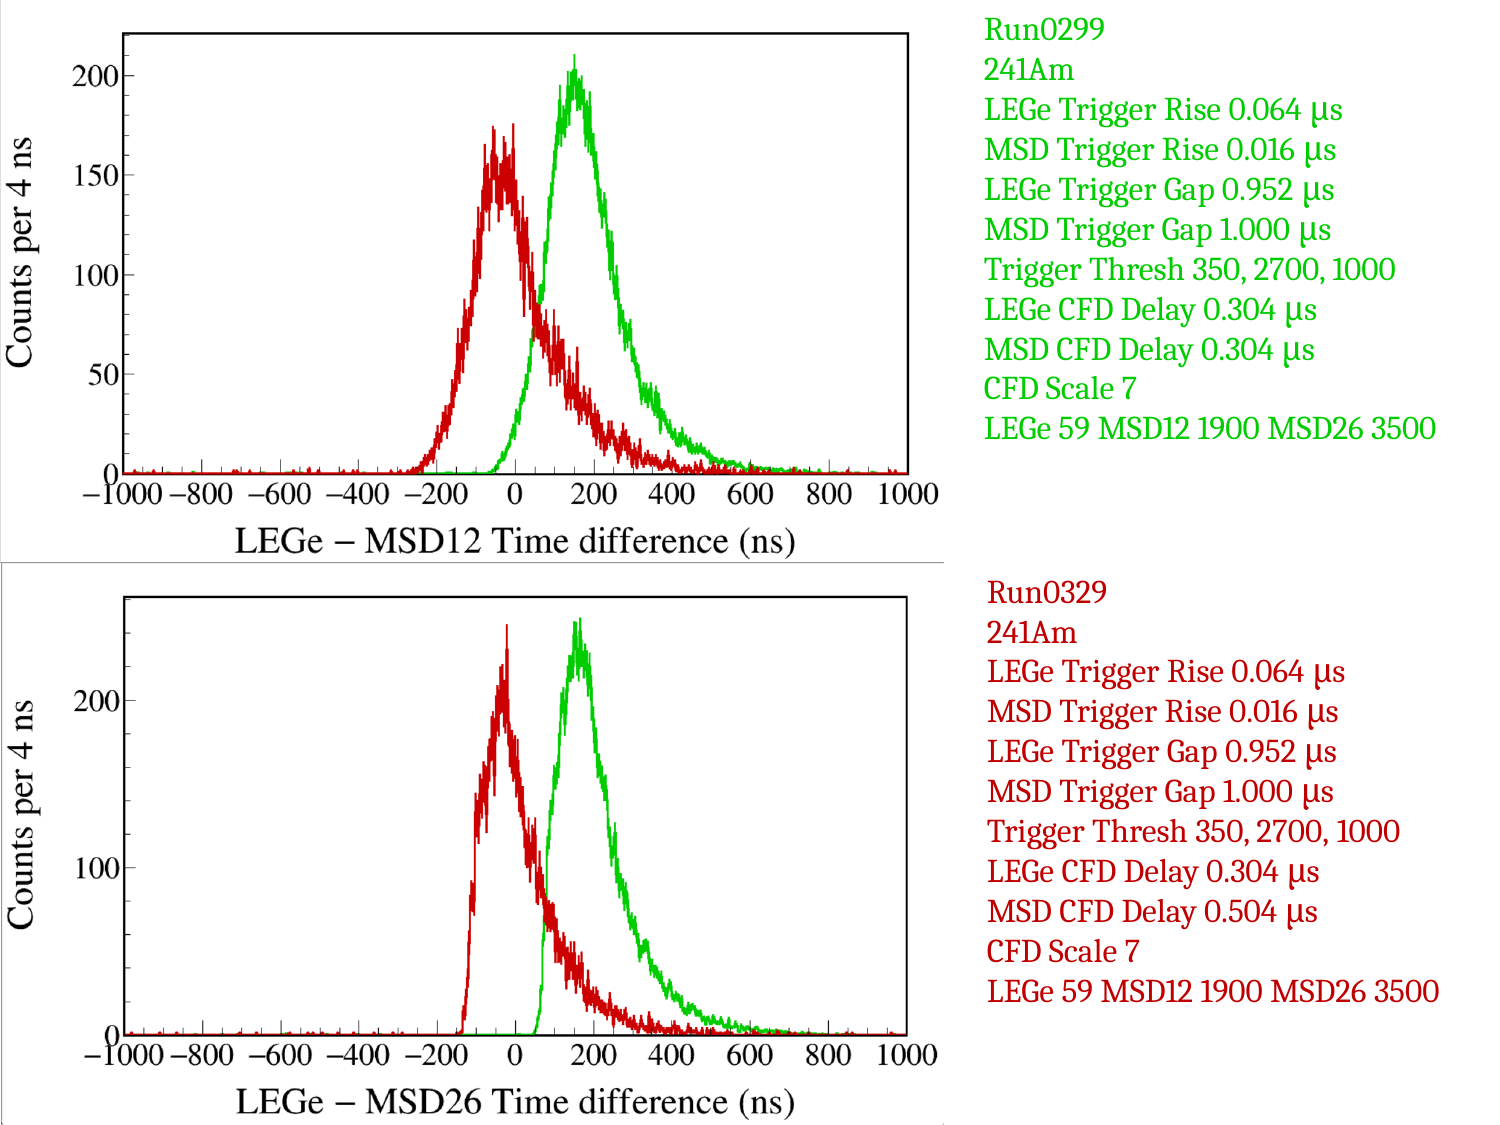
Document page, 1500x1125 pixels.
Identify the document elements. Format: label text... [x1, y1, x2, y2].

text_box Run0329 241Am LEGe Trigger Rise 0.064 μs MSD Trigger Rise 0.016 μs LEGe Trigger Gap 0.952 μs MSD Trigger Gap 1.000 μs Trigger Thresh 350, 2700, 1000 LEGe CFD Delay 0.304 μs MSD CFD Delay 0.504 μs CFD Scale 7 LEGe 59 MSD12 1900 MSD26 3500 [972, 562, 1456, 1017]
text_box Run0299 241Am LEGe Trigger Rise 0.064 μs MSD Trigger Rise 0.016 μs LEGe Trigger Gap 0.952 μs MSD Trigger Gap 1.000 μs Trigger Thresh 350, 2700, 1000 LEGe CFD Delay 0.304 μs MSD CFD Delay 0.304 μs CFD Scale 7 LEGe 59 MSD12 1900 MSD26 3500 [969, 0, 1453, 454]
picture [0, 0, 944, 1125]
